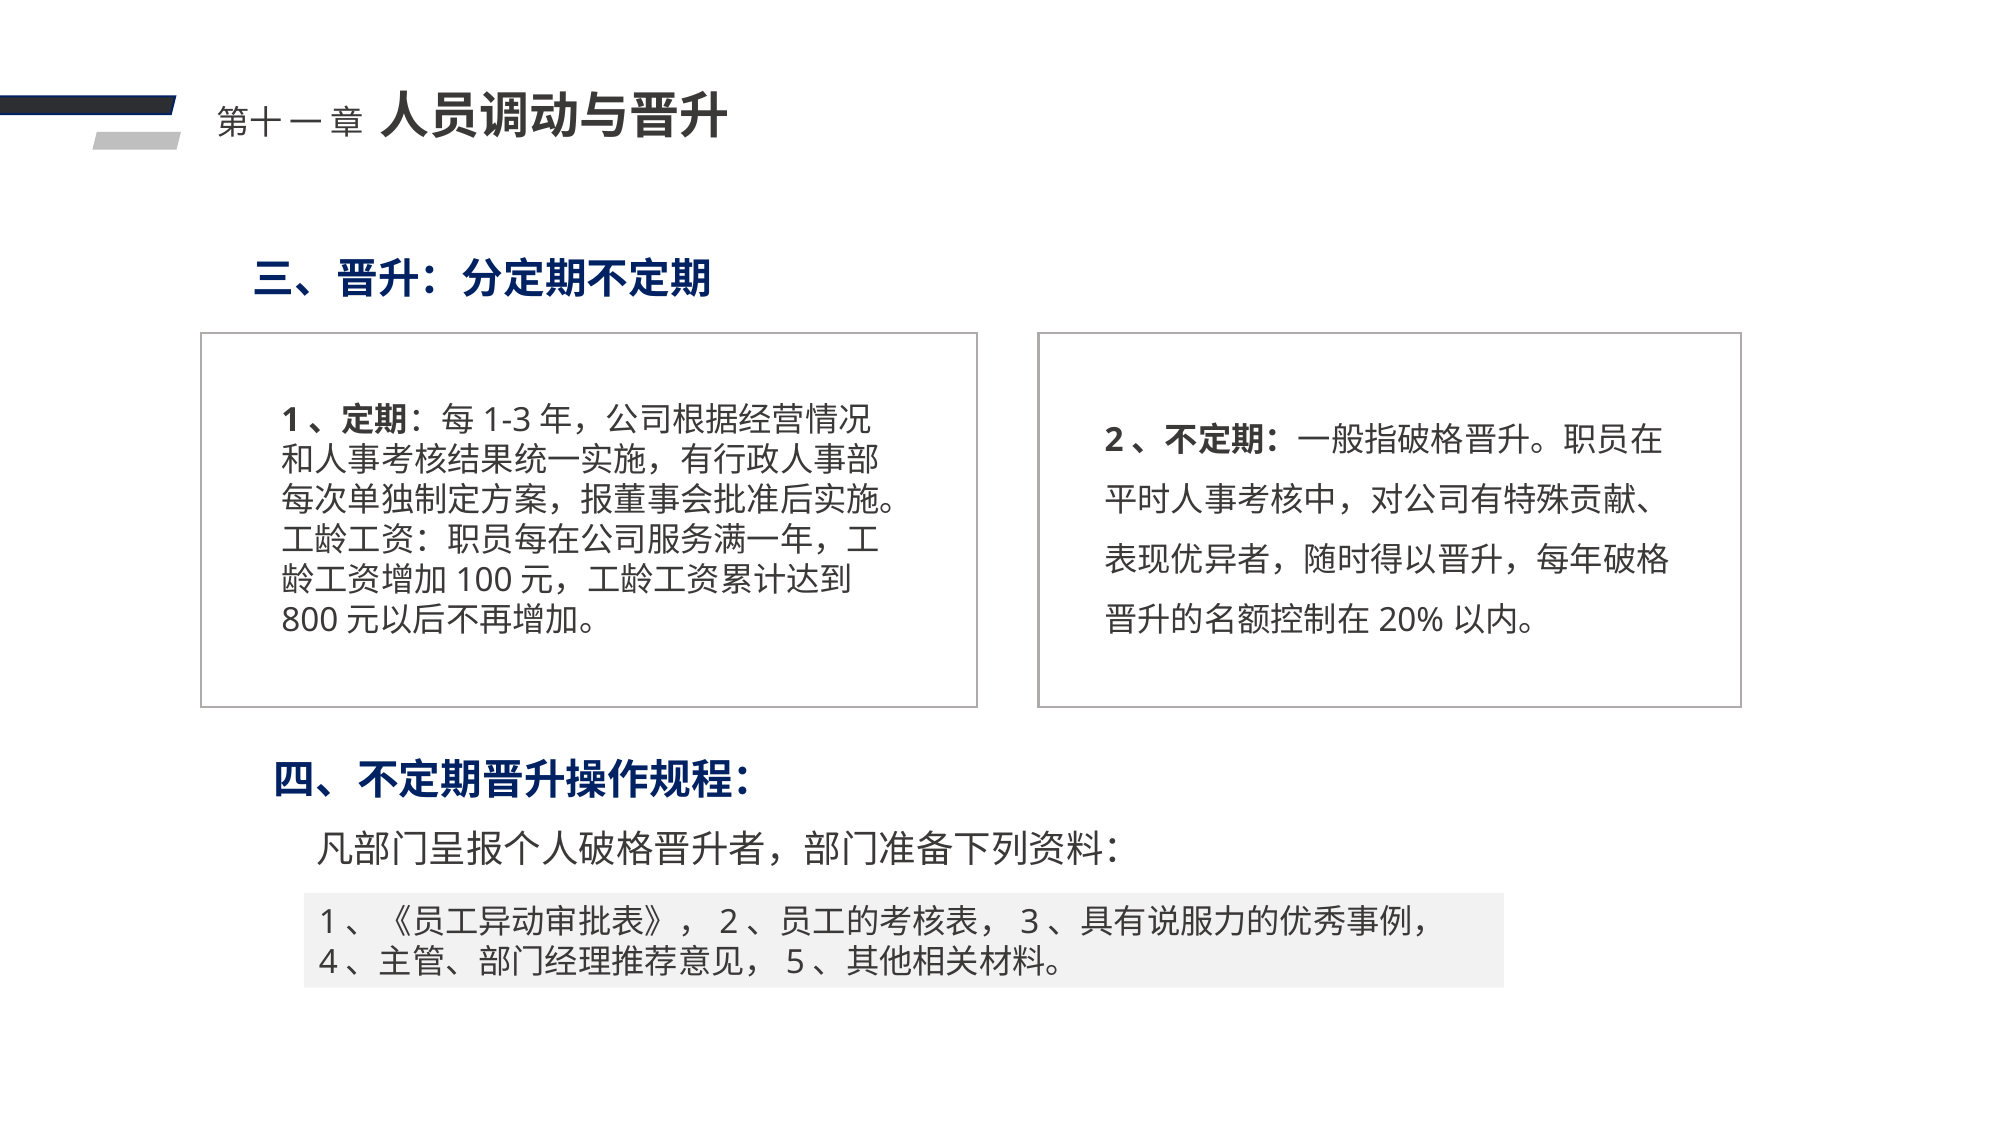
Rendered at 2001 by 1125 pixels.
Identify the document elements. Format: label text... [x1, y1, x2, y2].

text_box 四、不定期晋升操作规程： 凡部门呈报个人破格晋升者，部门准备下列资料： [258, 720, 1622, 878]
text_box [201, 332, 978, 708]
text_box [0, 96, 181, 150]
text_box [201, 76, 1141, 152]
text_box 三、晋升：分定期不定期 [238, 219, 904, 310]
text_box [1038, 332, 1742, 708]
text_box 1、《员工异动审批表》，2、员工的考核表，3、具有说服力的优秀事例， 4、主管、部门经理推荐意见，5、其他相关材料。 [303, 893, 1504, 988]
